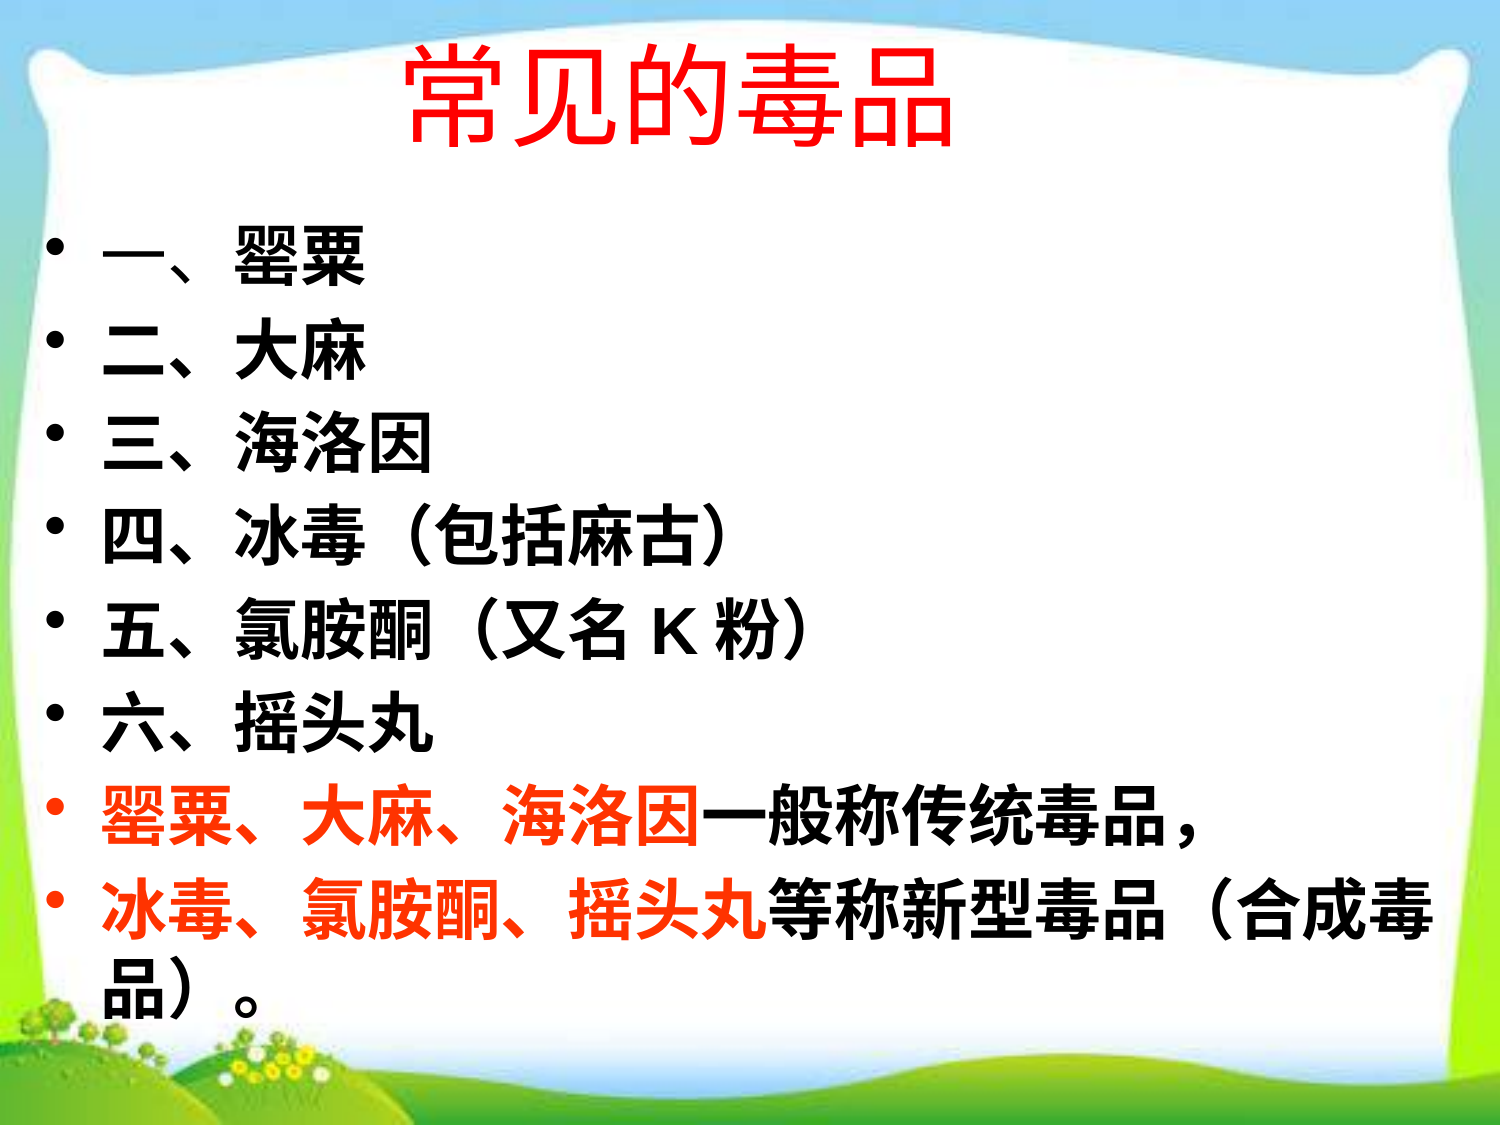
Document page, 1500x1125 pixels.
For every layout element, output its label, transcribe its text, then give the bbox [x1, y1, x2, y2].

title 常见的毒品 [336, 0, 1020, 113]
picture [0, 0, 1500, 1125]
list 一、罂粟 二、大麻 三、海洛因 四、冰毒（包括麻古） 五、氯胺酮（又名K粉） 六、摇头丸 罂粟、大麻、海洛因一般称传统毒品， 冰毒、氯胺酮、摇头丸等称新型毒品（合成毒品）。 [29, 113, 1471, 1047]
